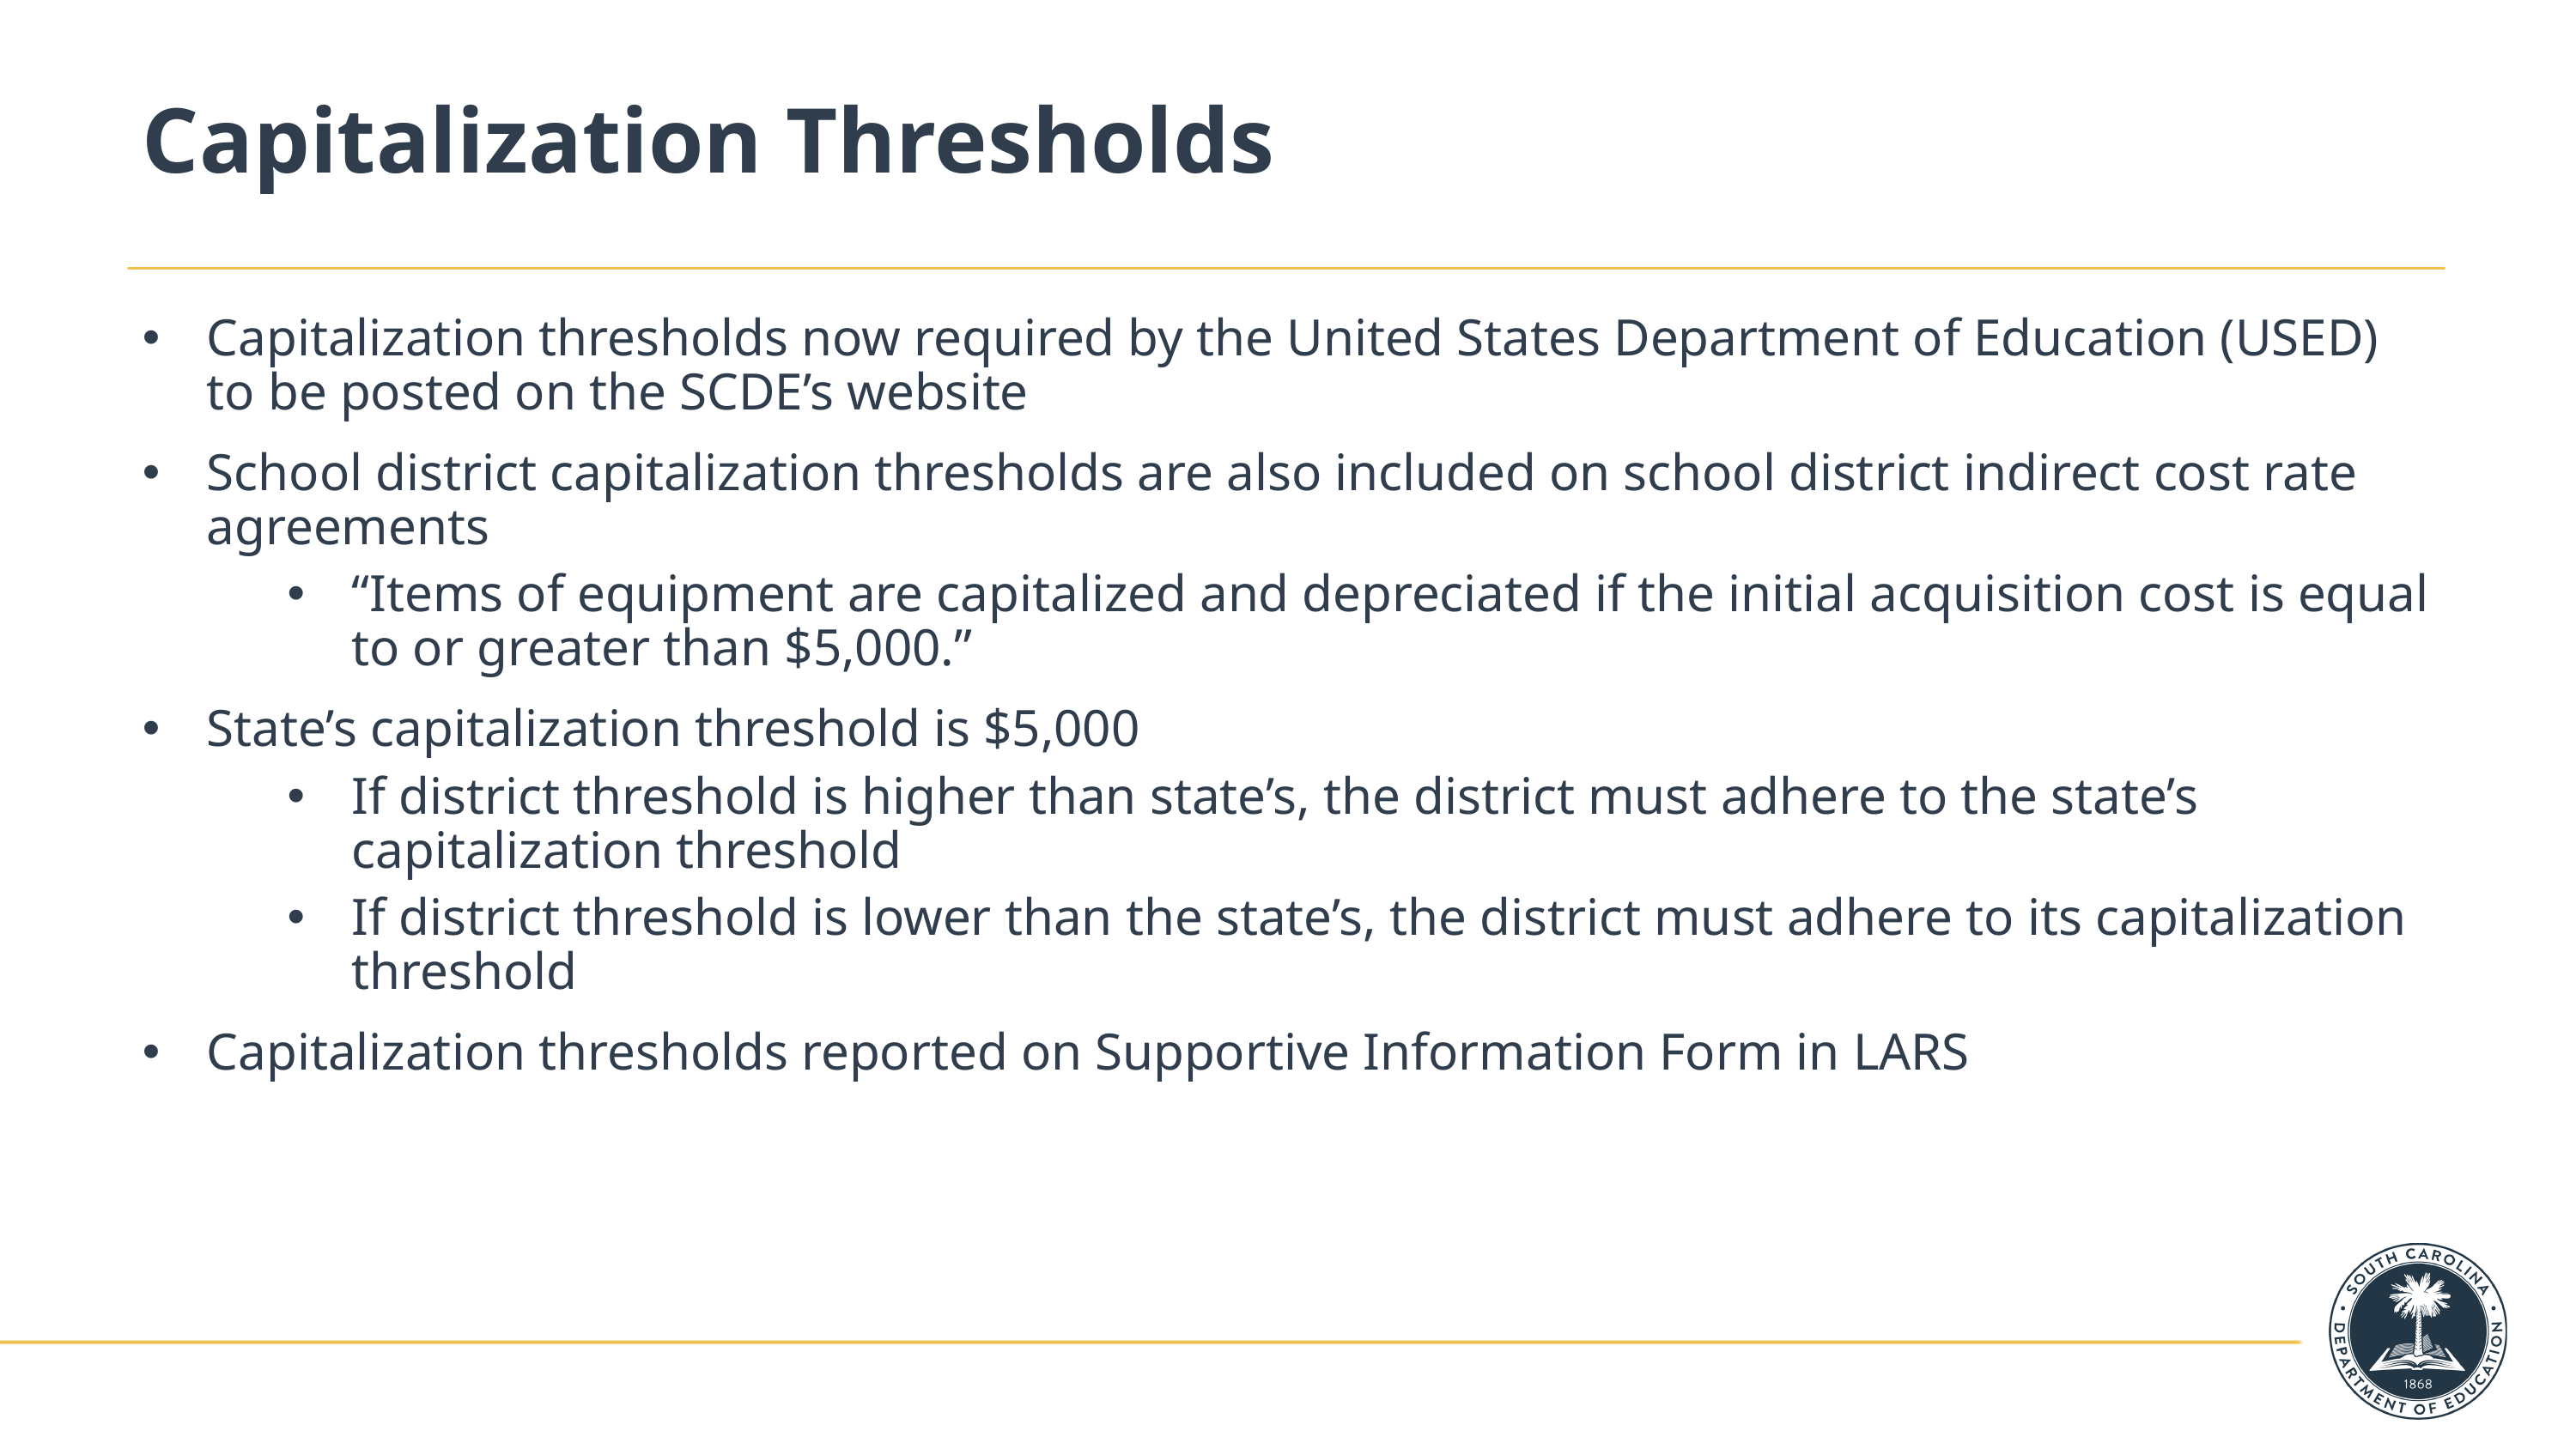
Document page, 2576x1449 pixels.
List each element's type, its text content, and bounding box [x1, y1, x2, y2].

picture [2329, 1243, 2507, 1420]
list Capitalization thresholds now required by the United States Department of Education (USED) to be posted on the SCDE’s website School district capitalization thresholds are also included on school district indirect cost rate agreements “Items of equipment are capitalized and depreciated if the initial acquisition cost is equal to or greater than $5,000.” State’s capitalization threshold is $5,000 If district threshold is higher than state’s, the district must adhere to the state’s capitalization threshold If district threshold is lower than the state’s, the district must adhere to its capitalization threshold Capitalization thresholds reported on Supportive Information Form in LARS [129, 306, 2447, 1149]
title Capitalization Thresholds [129, 76, 2447, 232]
